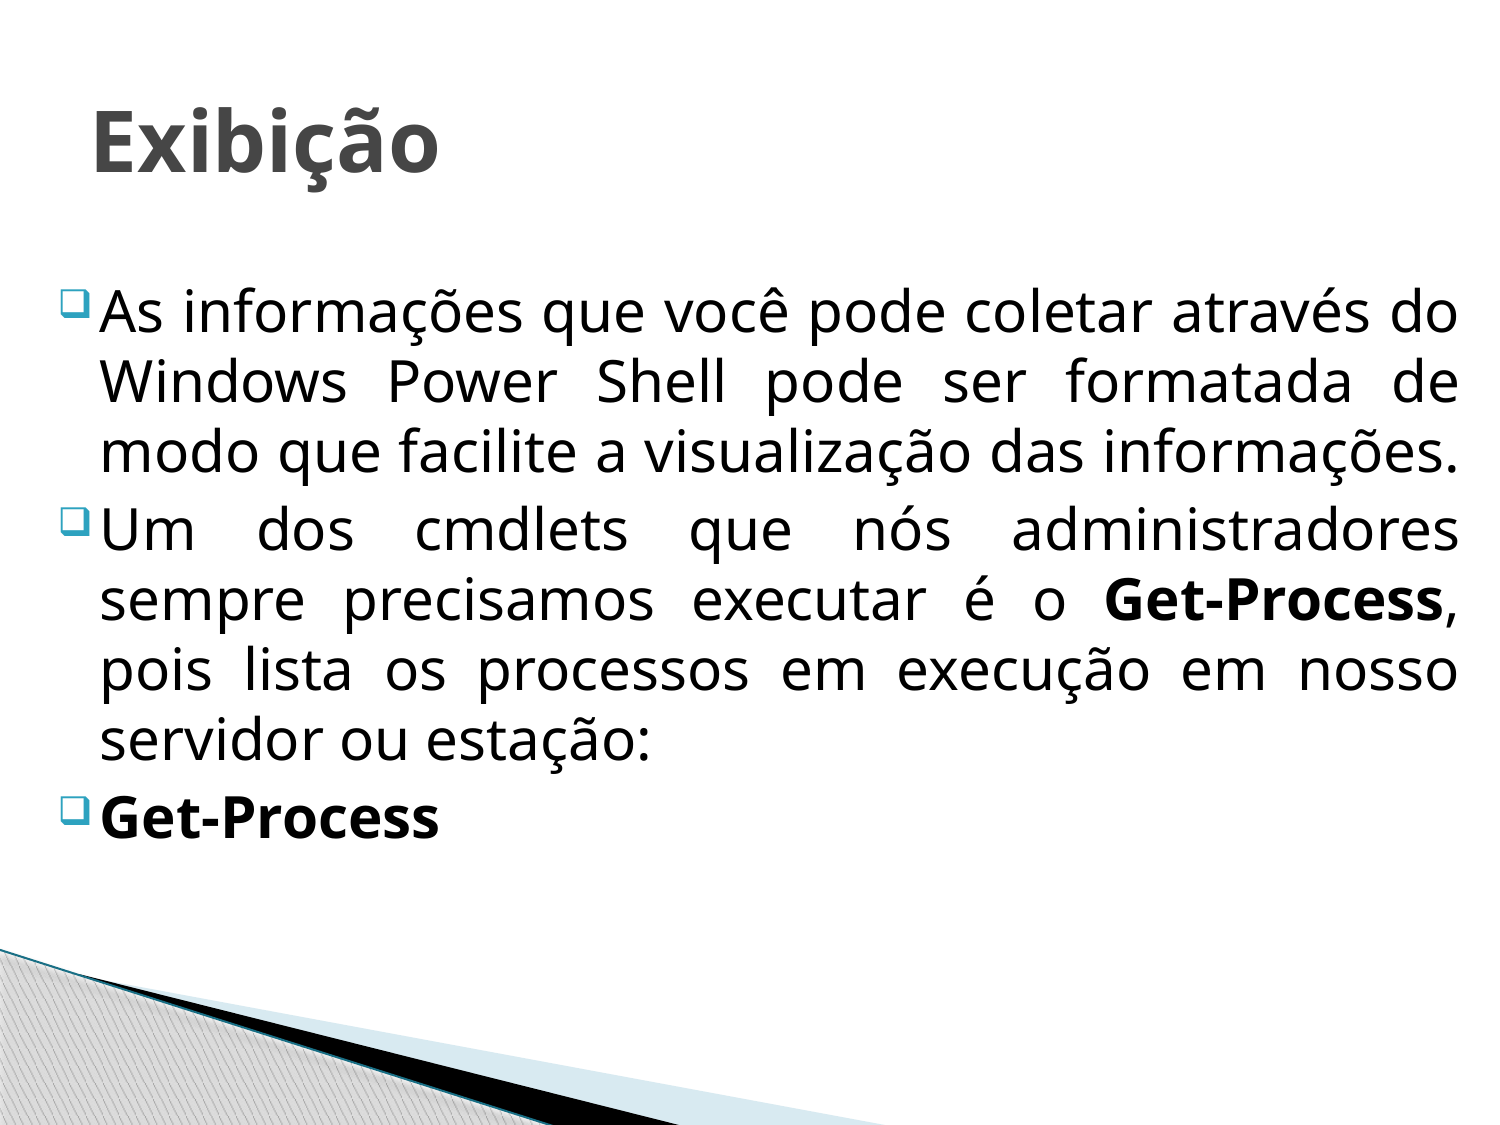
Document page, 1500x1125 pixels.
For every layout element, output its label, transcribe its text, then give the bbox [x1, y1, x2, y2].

title Exibição [75, 45, 1425, 233]
list As informações que você pode coletar através do Windows Power Shell pode ser formatada de modo que facilite a visualização das informações. Um dos cmdlets que nós administradores sempre precisamos executar é o Get-Process, pois lista os processos em execução em nosso servidor ou estação: Get-Process [24, 266, 1475, 994]
